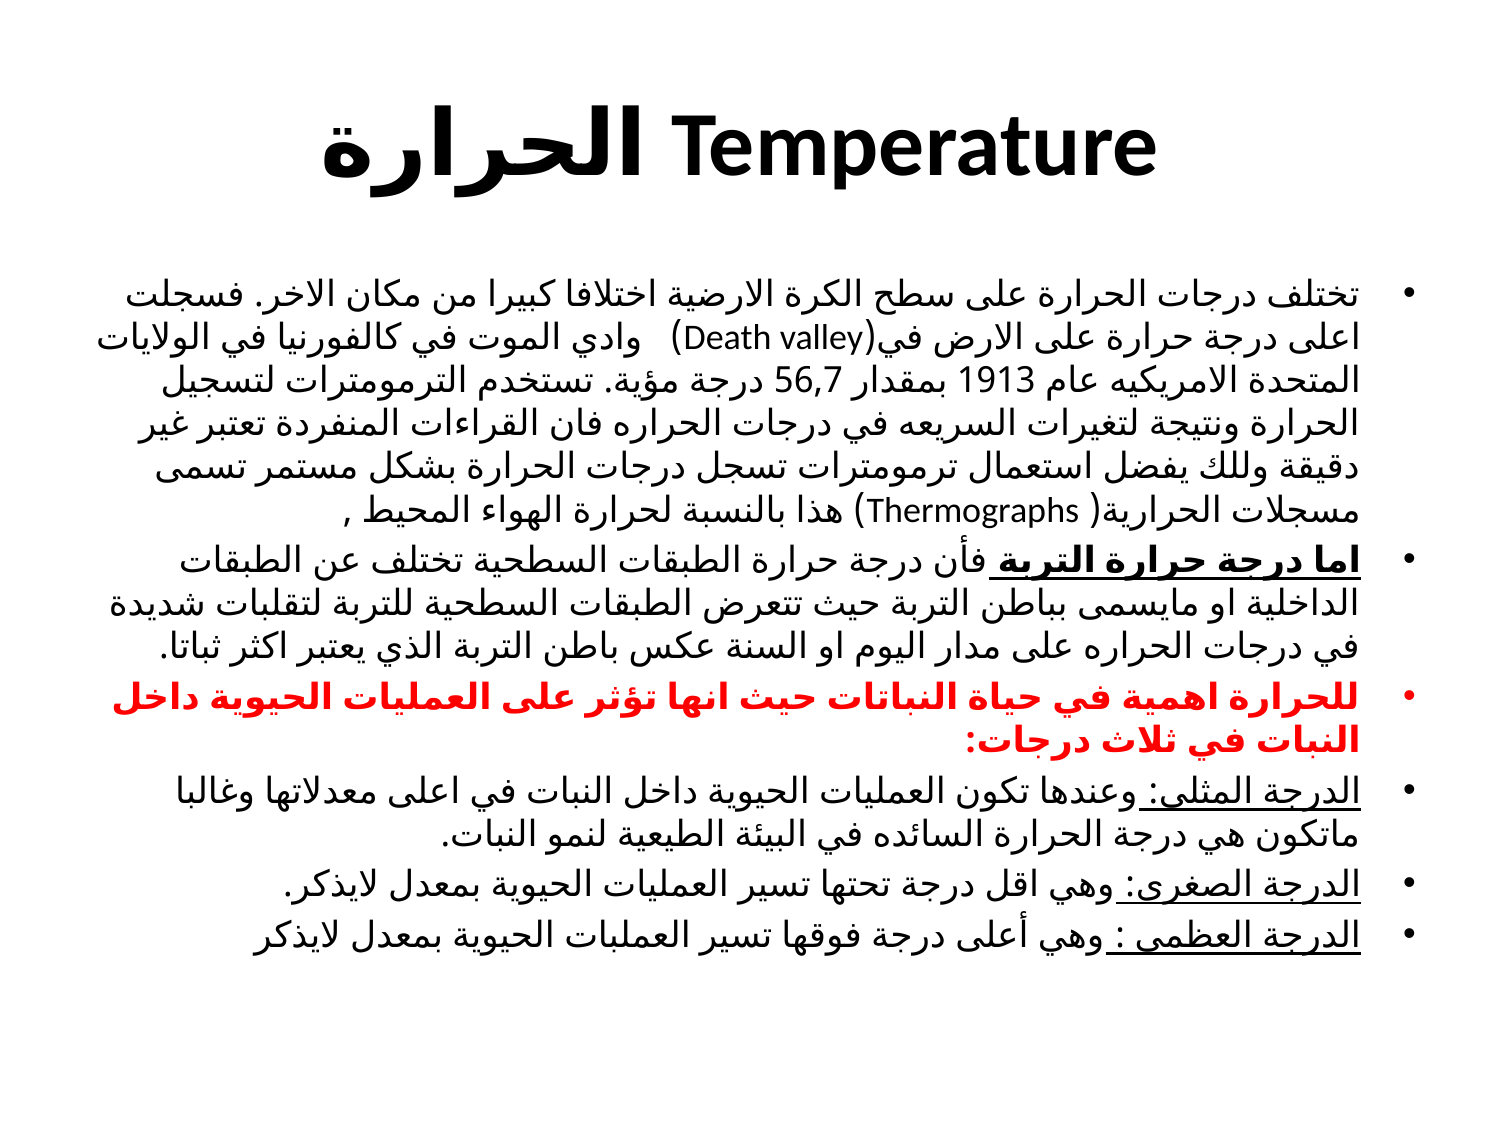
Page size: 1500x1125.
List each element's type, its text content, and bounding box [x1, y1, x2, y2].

list تختلف درجات الحرارة على سطح الكرة الارضية اختلافا كبيرا من مكان الاخر. فسجلت اعلى درجة حرارة على الارض في(Death valley) وادي الموت في كالفورنيا في الولايات المتحدة الامريكيه عام 1913 بمقدار 56,7 درجة مؤية. تستخدم الترمومترات لتسجيل الحرارة ونتيجة لتغيرات السريعه في درجات الحراره فان القراءات المنفردة تعتبر غير دقيقة وللك يفضل استعمال ترمومترات تسجل درجات الحرارة بشكل مستمر تسمى مسجلات الحرارية( Thermographs) هذا بالنسبة لحرارة الهواء المحيط , اما درجة حرارة التربة فأن درجة حرارة الطبقات السطحية تختلف عن الطبقات الداخلية او مايسمى بباطن التربة حيث تتعرض الطبقات السطحية للتربة لتقلبات شديدة في درجات الحراره على مدار اليوم او السنة عكس باطن التربة الذي يعتبر اكثر ثباتا. للحرارة اهمية في حياة النباتات حيث انها تؤثر على العمليات الحيوية داخل النبات في ثلاث درجات: الدرجة المثلى: وعندها تكون العمليات الحيوية داخل النبات في اعلى معدلاتها وغالبا ماتكون هي درجة الحرارة السائده في البيئة الطيعية لنمو النبات. الدرجة الصغرى: وهي اقل درجة تحتها تسير العمليات الحيوية بمعدل لايذكر. الدرجة العظمى : وهي أعلى درجة فوقها تسير العملبات الحيوية بمعدل لايذكر [75, 262, 1425, 1005]
title الحرارة Temperature [75, 45, 1425, 233]
